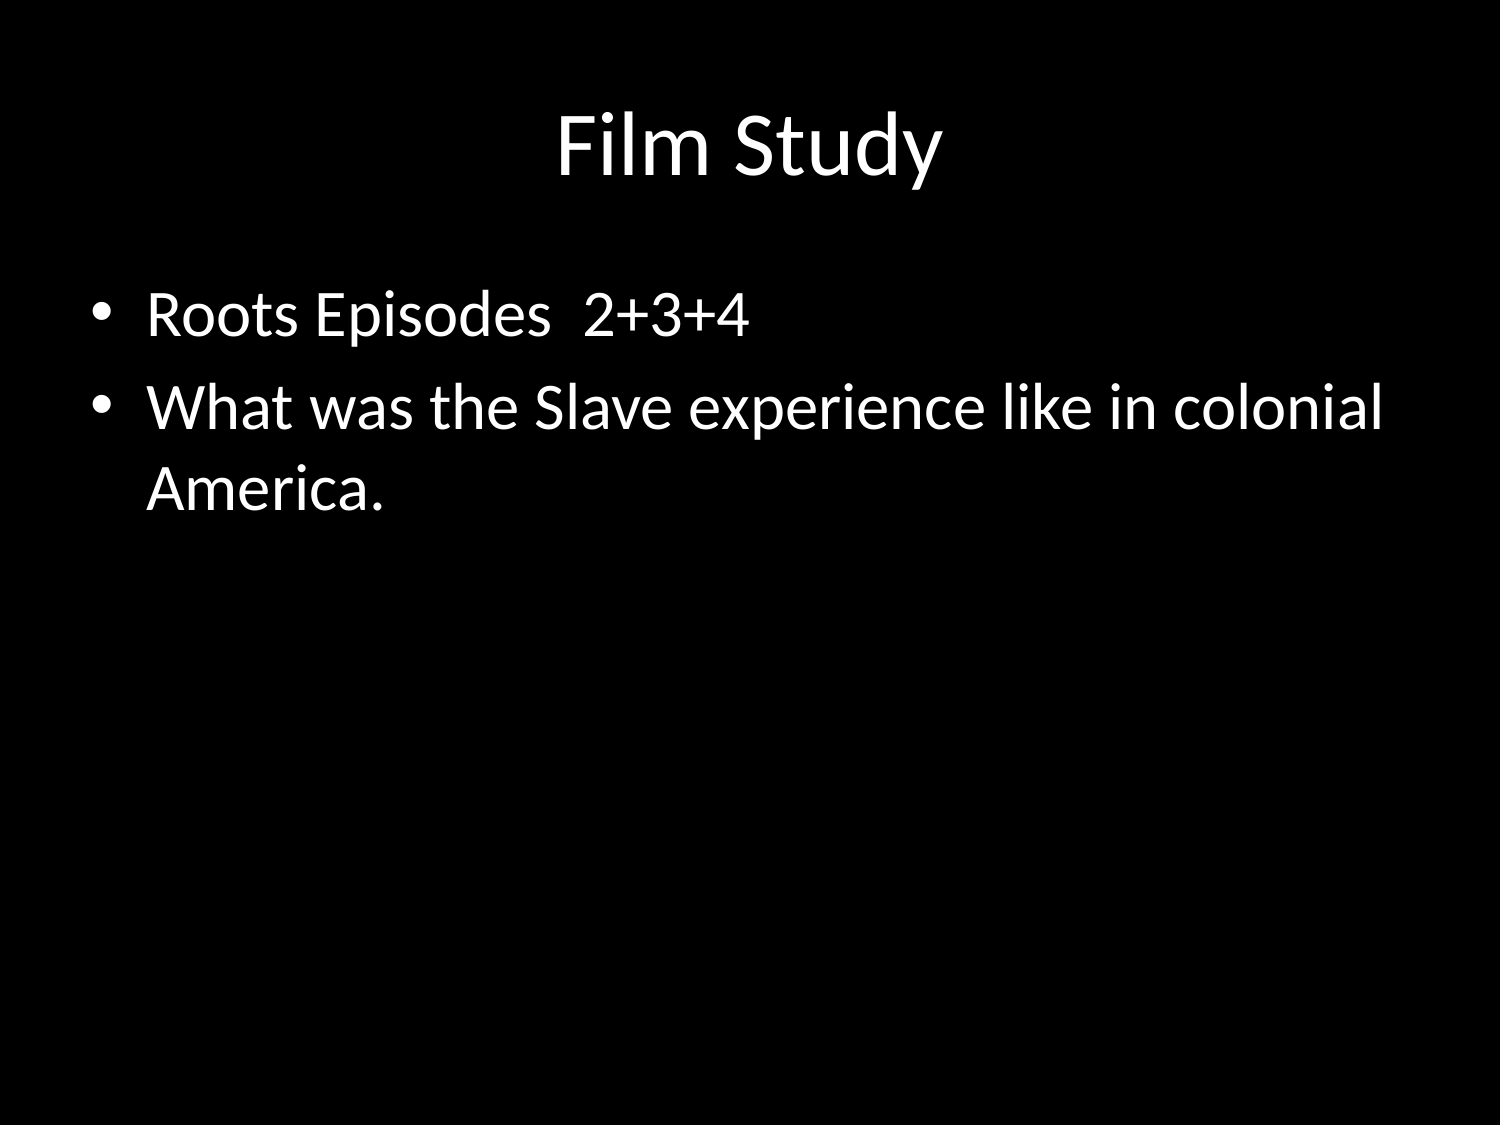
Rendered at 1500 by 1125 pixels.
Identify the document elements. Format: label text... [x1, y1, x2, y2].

list Roots Episodes 2+3+4 What was the Slave experience like in colonial America. [75, 262, 1425, 1005]
title Film Study [75, 45, 1425, 233]
